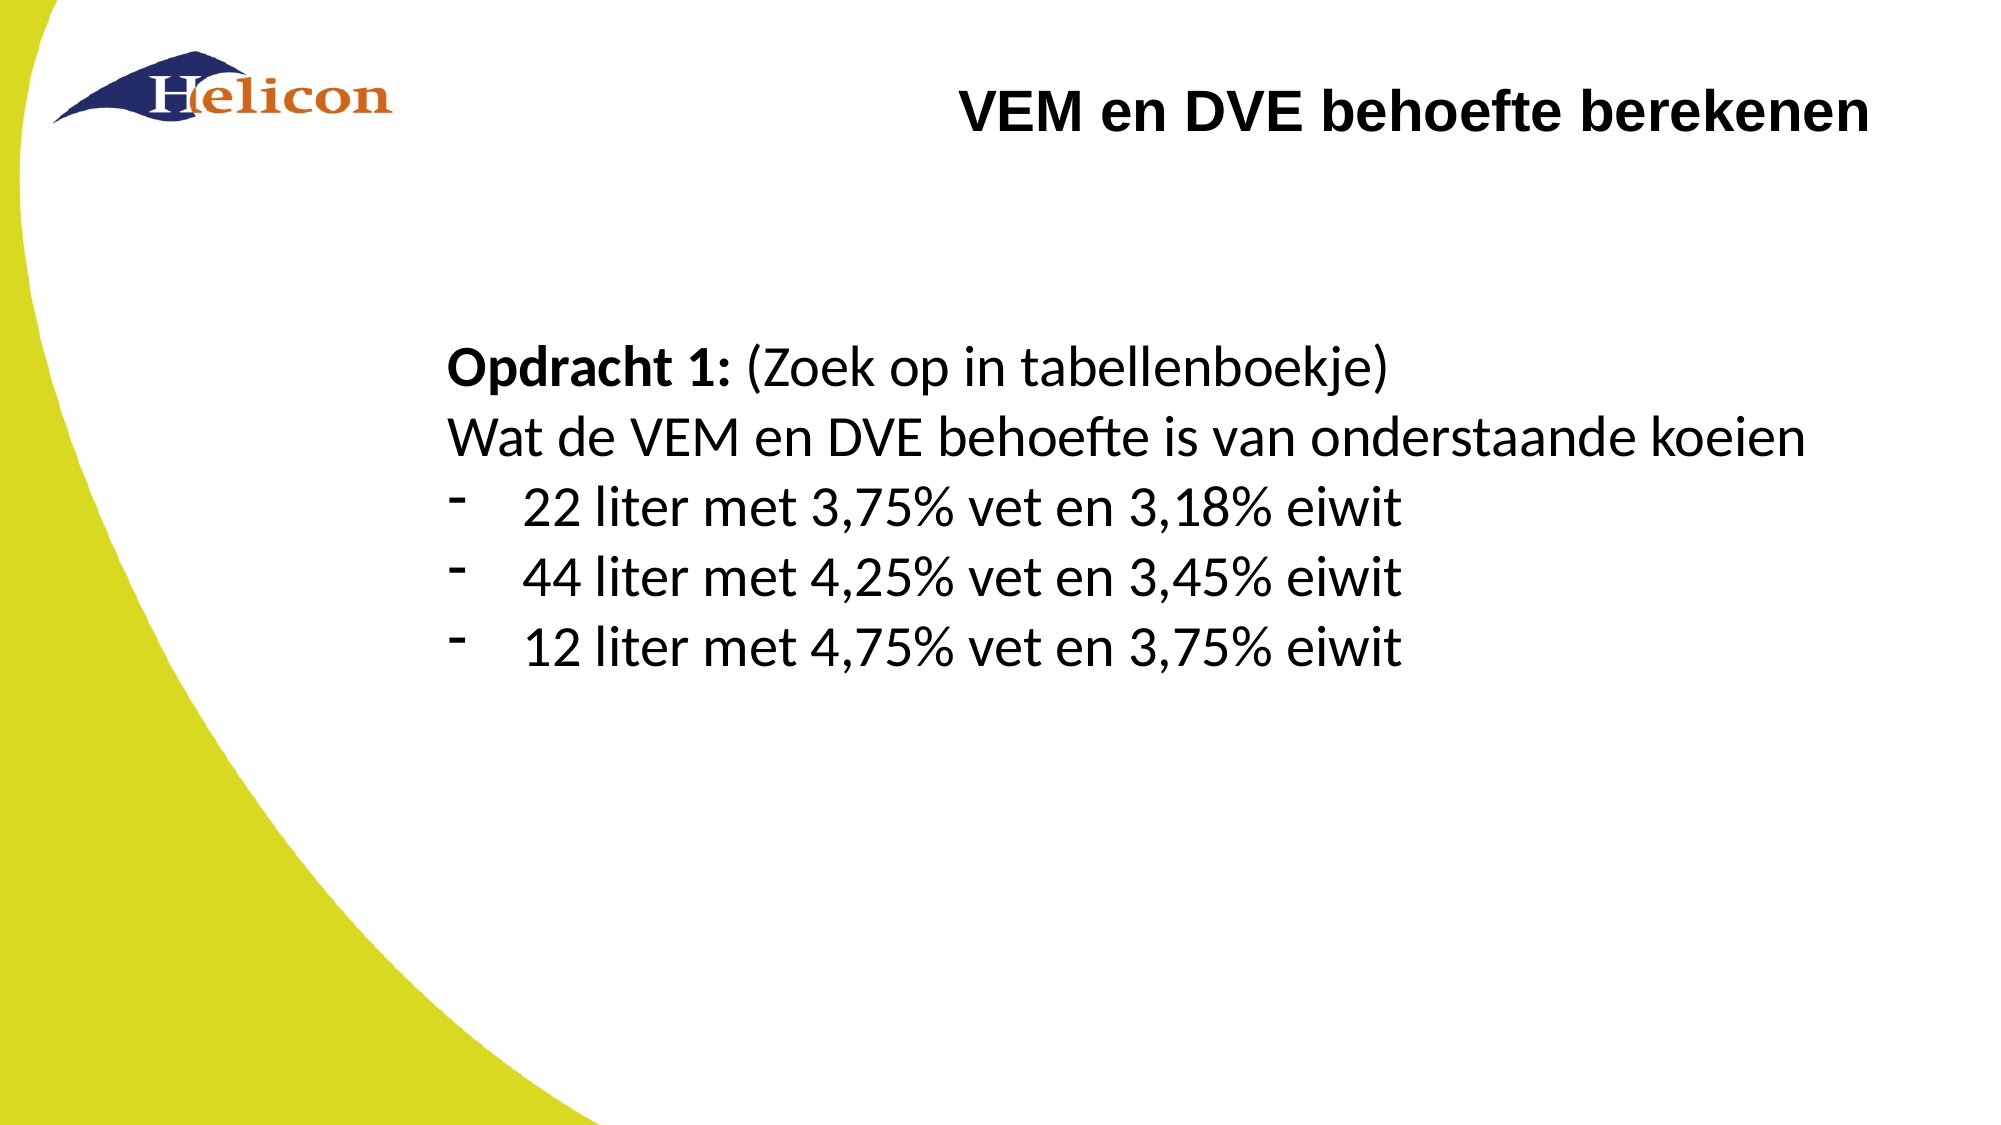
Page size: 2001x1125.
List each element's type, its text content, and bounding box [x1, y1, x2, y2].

picture [0, 0, 2000, 1125]
text_box Opdracht 1: (Zoek op in tabellenboekje) Wat de VEM en DVE behoefte is van onderstaande koeien 22 liter met 3,75% vet en 3,18% eiwit 44 liter met 4,25% vet en 3,45% eiwit 12 liter met 4,75% vet en 3,75% eiwit [432, 321, 1908, 686]
title VEM en DVE behoefte berekenen [432, 54, 1887, 161]
